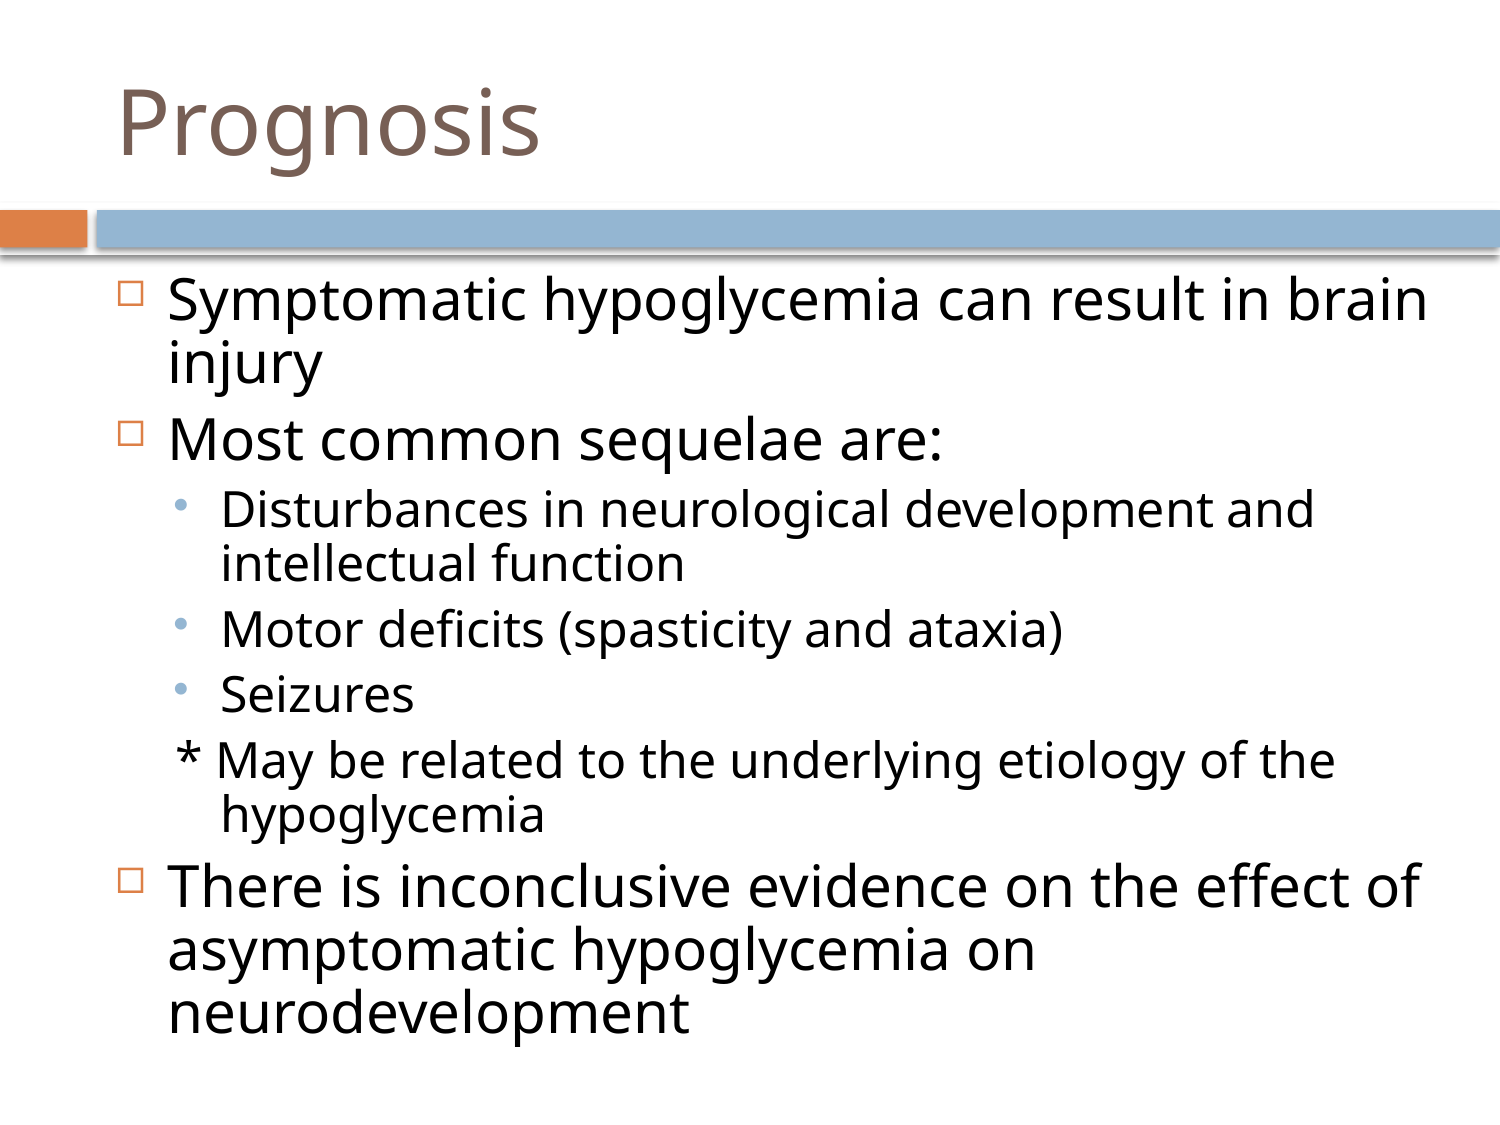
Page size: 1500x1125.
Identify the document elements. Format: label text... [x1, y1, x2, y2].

title Prognosis [100, 37, 1438, 200]
list Symptomatic hypoglycemia can result in brain injury Most common sequelae are: Disturbances in neurological development and intellectual function Motor deficits (spasticity and ataxia) Seizures * May be related to the underlying etiology of the hypoglycemia There is inconclusive evidence on the effect of asymptomatic hypoglycemia on neurodevelopment [100, 262, 1500, 1125]
